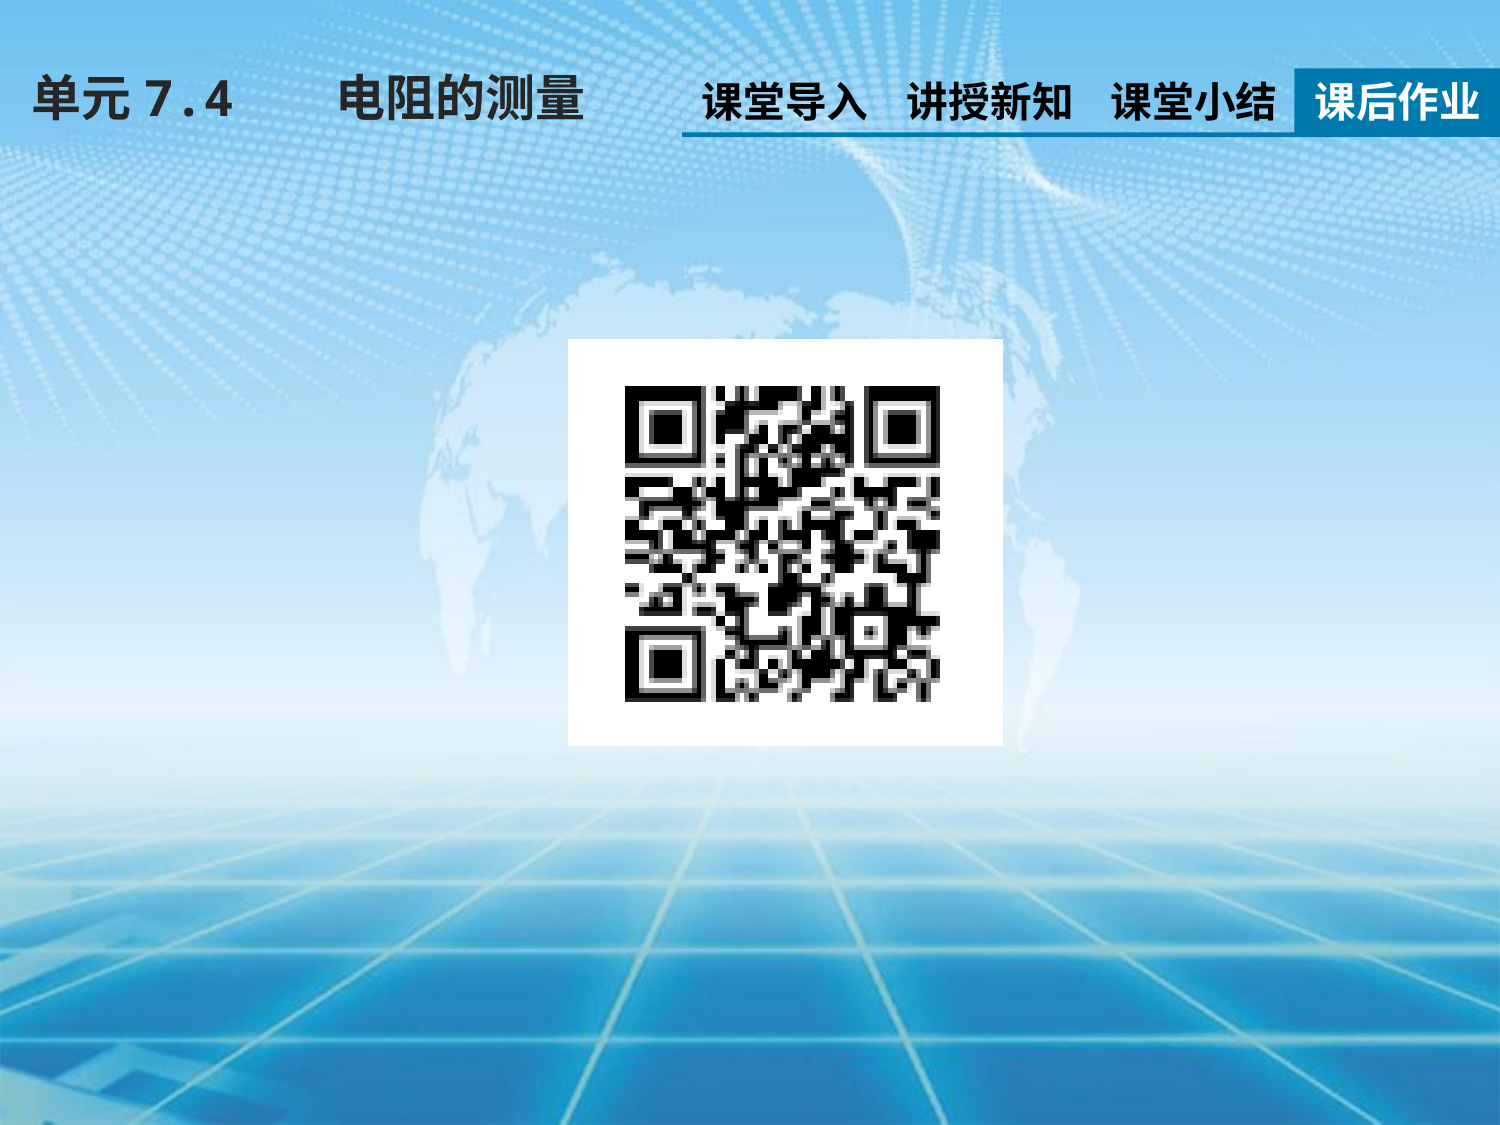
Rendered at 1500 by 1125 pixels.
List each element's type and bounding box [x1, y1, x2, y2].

text_box [16, 59, 1500, 135]
picture [0, 0, 1500, 1125]
